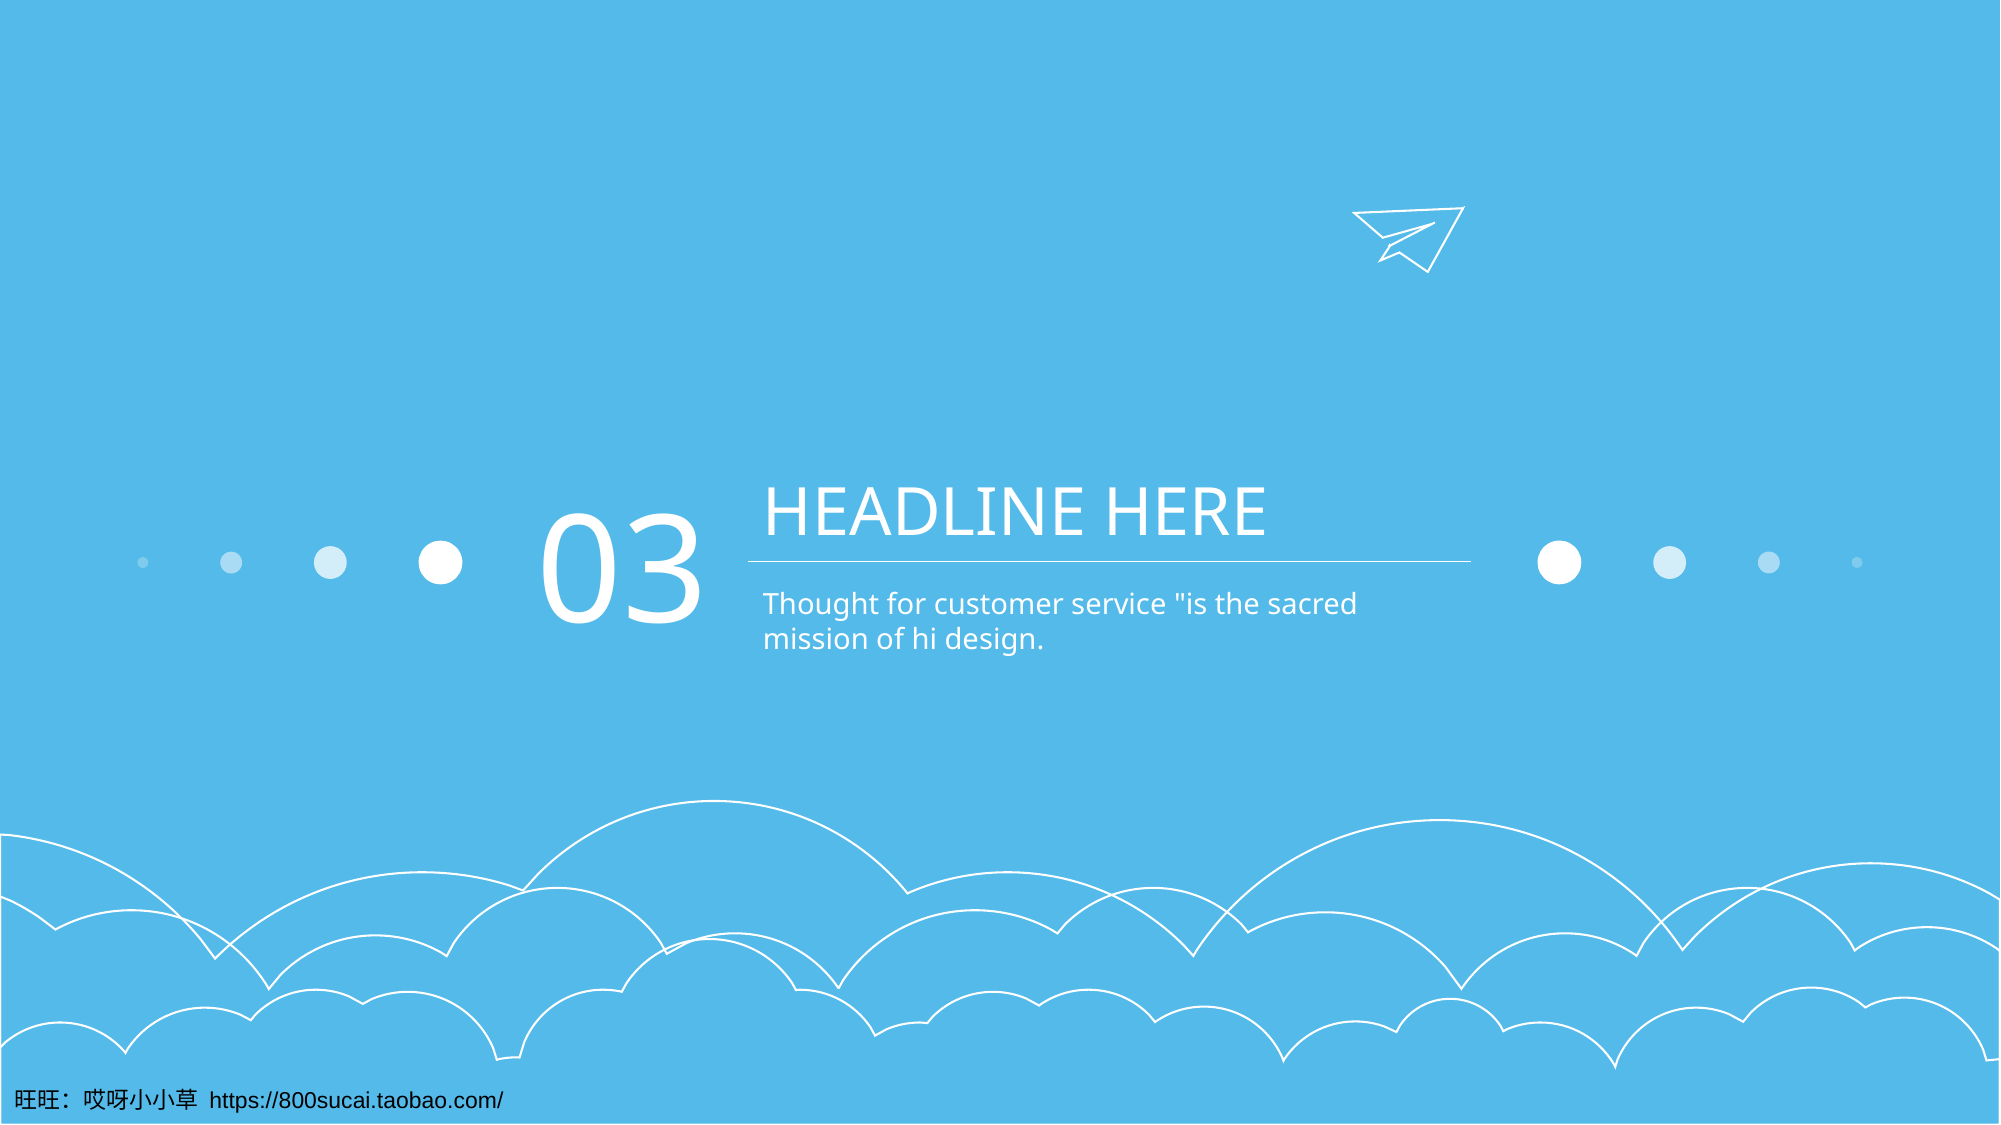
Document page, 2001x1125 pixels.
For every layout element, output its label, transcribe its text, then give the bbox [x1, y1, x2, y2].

text_box [219, 550, 244, 575]
text_box [312, 545, 348, 581]
text_box [1227, 819, 1661, 986]
text_box [136, 555, 150, 570]
text_box [0, 886, 665, 1058]
text_box [417, 539, 464, 586]
text_box [0, 833, 182, 927]
text_box [1536, 539, 1583, 586]
text_box 03 [521, 465, 723, 660]
text_box [1850, 555, 1864, 570]
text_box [748, 461, 1477, 664]
text_box [0, 938, 2000, 1125]
text_box [697, 886, 2000, 1062]
text_box [1756, 550, 1781, 575]
text_box [230, 799, 1111, 985]
text_box [1762, 862, 2000, 948]
text_box 旺旺：哎呀小小草 https://800sucai.taobao.com/ [0, 1077, 800, 1120]
text_box [1652, 545, 1688, 581]
text_box [1351, 205, 1466, 274]
